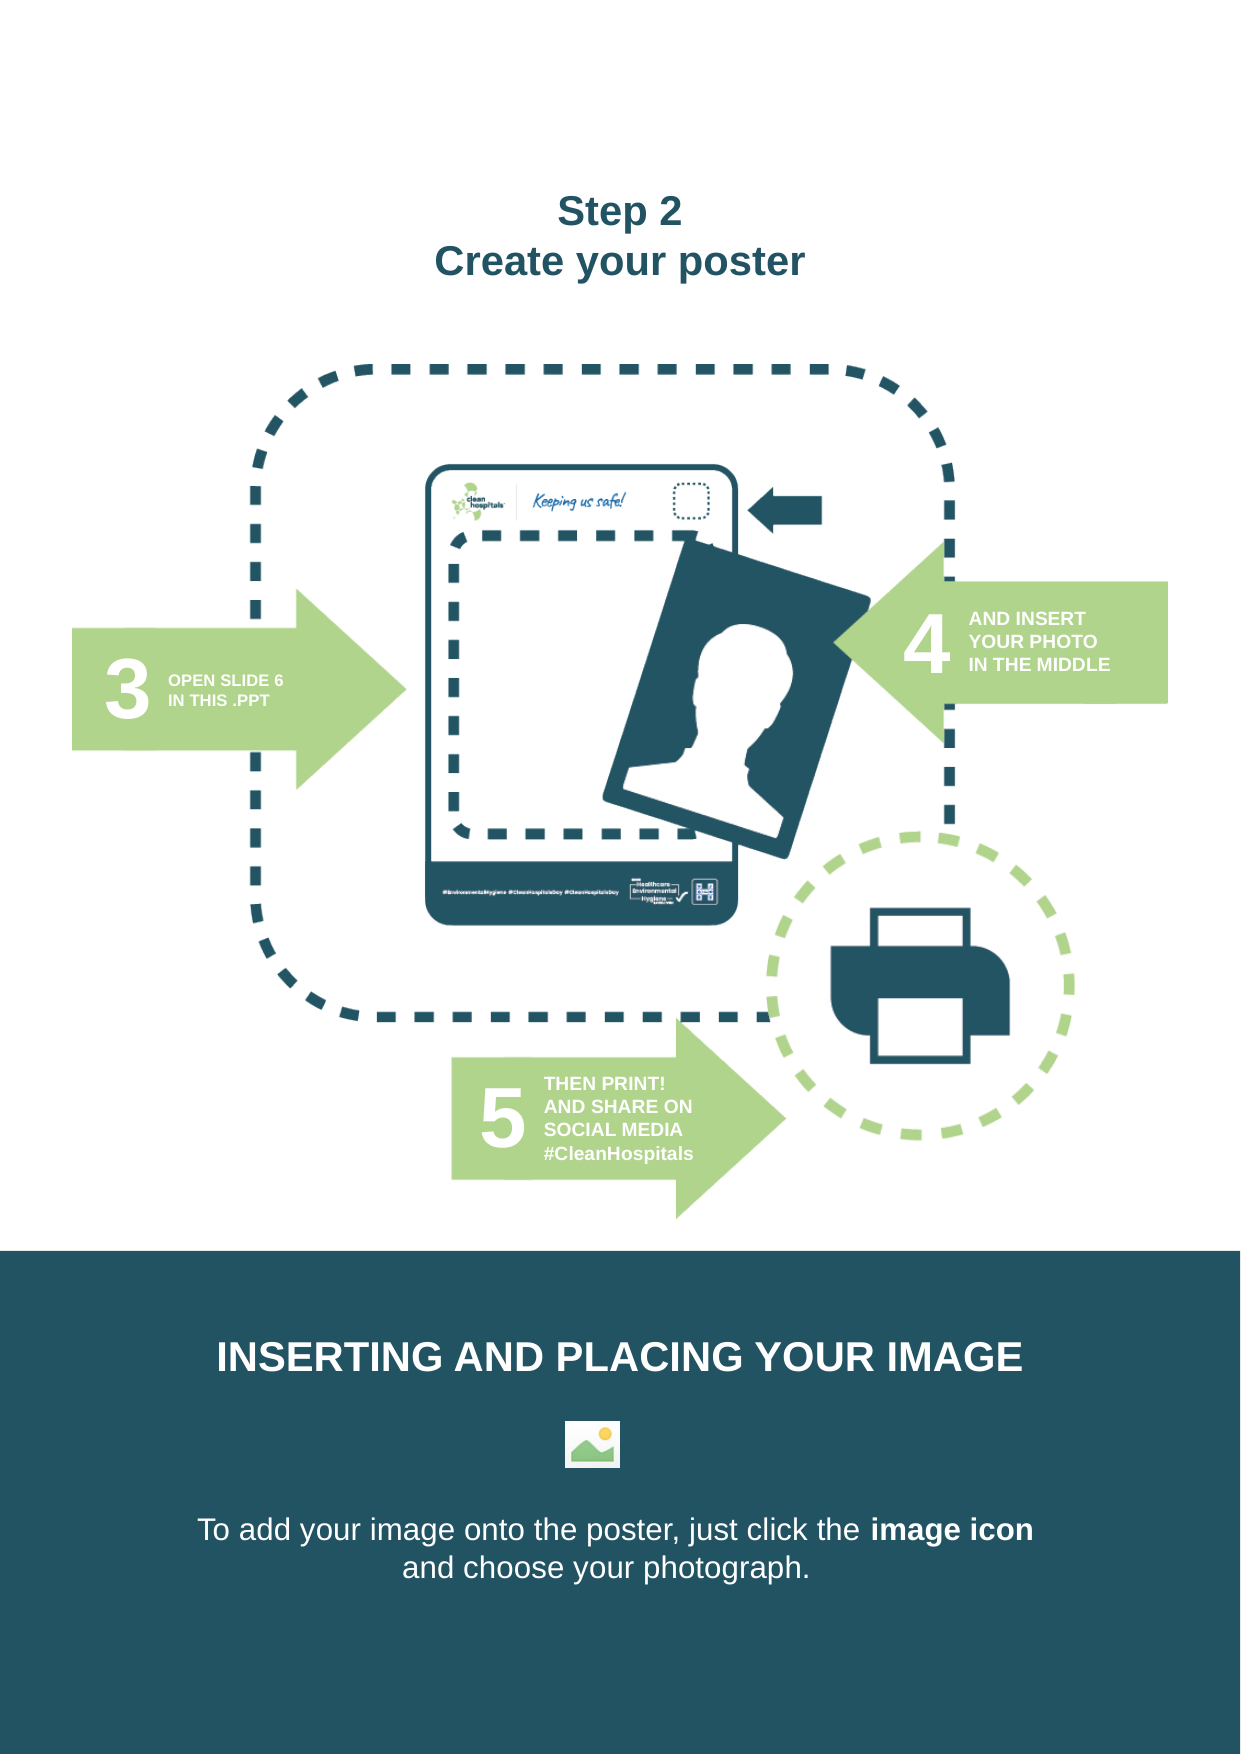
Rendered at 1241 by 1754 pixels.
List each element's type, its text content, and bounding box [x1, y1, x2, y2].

text_box To add your image onto the poster, just click the image icon and choose your photograph. [182, 1502, 1058, 1592]
text_box THEN PRINT! AND SHARE ON SOCIAL MEDIA #CleanHospitals [529, 1064, 792, 1172]
picture [72, 364, 1168, 1220]
text_box OPEN SLIDE 6 IN THIS .PPT [153, 662, 299, 718]
text_box 4 [888, 581, 961, 699]
text_box 3 [89, 625, 162, 743]
picture [565, 1421, 620, 1468]
text_box INSERTING AND PLACING YOUR IMAGE [201, 1322, 1039, 1387]
text_box Step 2 Create your poster [258, 176, 982, 292]
text_box 5 [464, 1054, 538, 1173]
text_box AND INSERT YOUR PHOTO IN THE MIDDLE [953, 599, 1126, 684]
